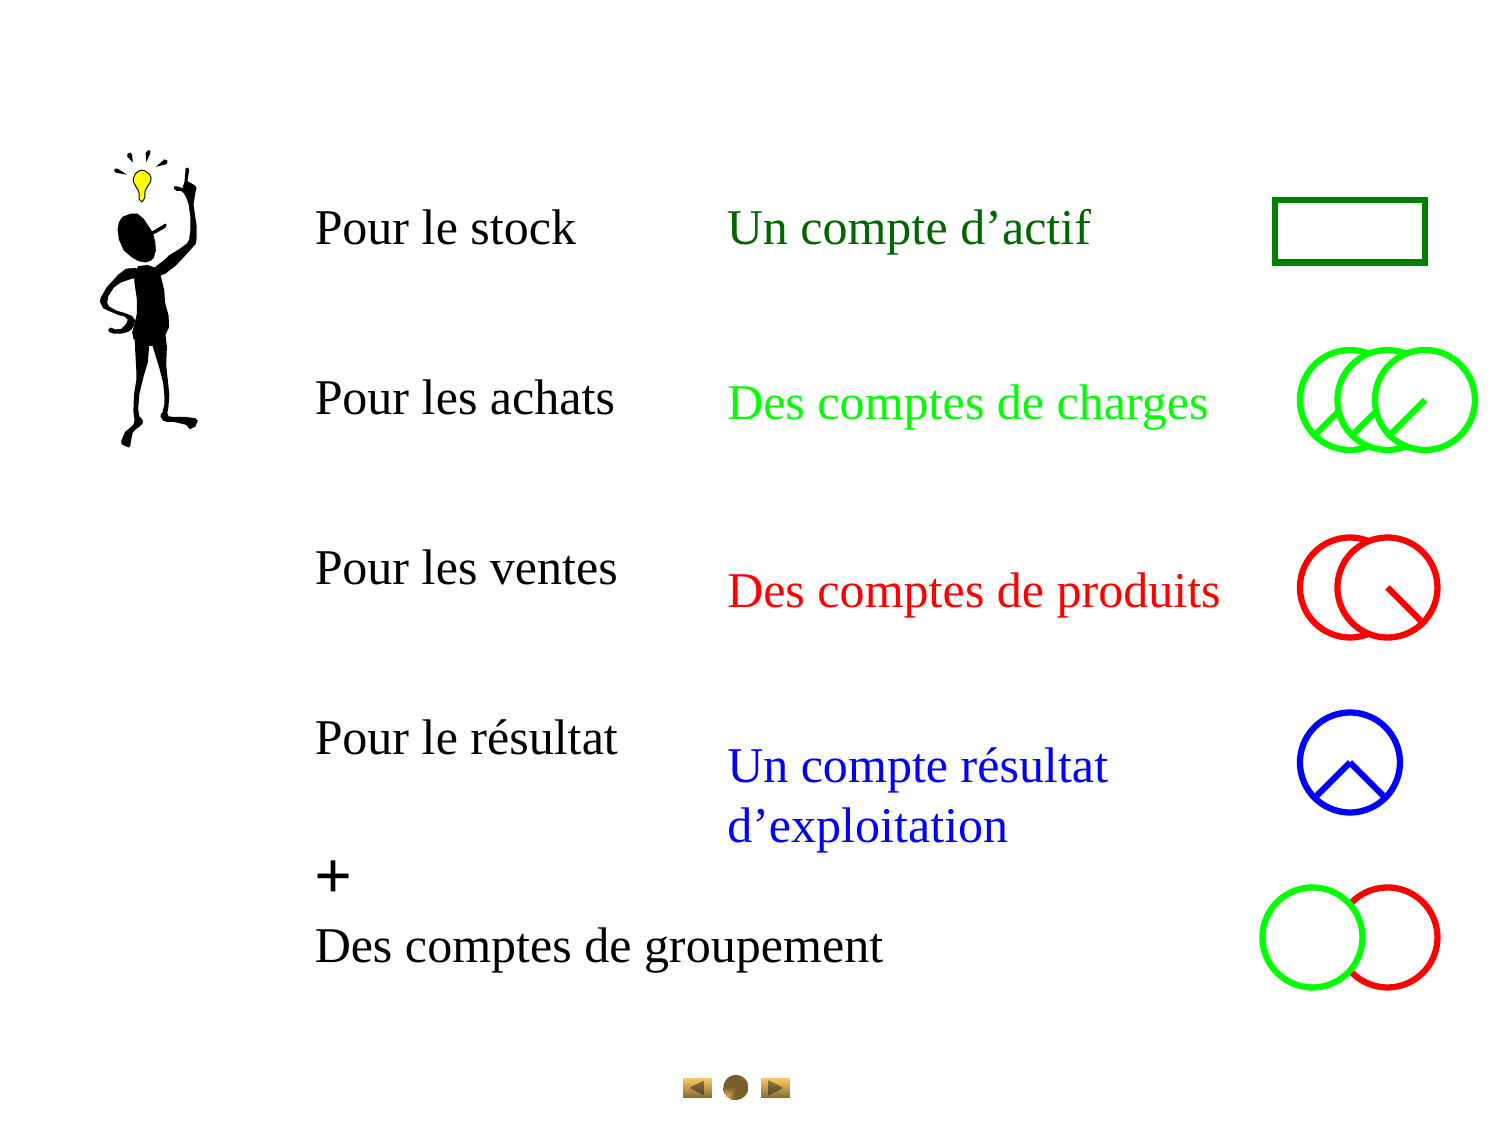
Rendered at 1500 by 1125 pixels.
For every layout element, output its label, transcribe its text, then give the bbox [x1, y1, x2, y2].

text_box Des comptes de produits [712, 549, 1250, 625]
text_box [1274, 199, 1425, 263]
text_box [299, 824, 1438, 988]
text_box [1337, 349, 1374, 450]
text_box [1374, 349, 1475, 450]
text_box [1299, 349, 1337, 450]
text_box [1299, 712, 1400, 813]
text_box Un compte résultat d’exploitation [712, 724, 1313, 824]
text_box Pour le stock Pour les achats Pour les ventes Pour le résultat [299, 187, 763, 773]
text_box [99, 149, 198, 448]
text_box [1337, 537, 1438, 638]
text_box Des comptes de charges [712, 362, 1225, 438]
text_box Un compte d’actif [712, 187, 1107, 263]
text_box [1299, 537, 1337, 638]
